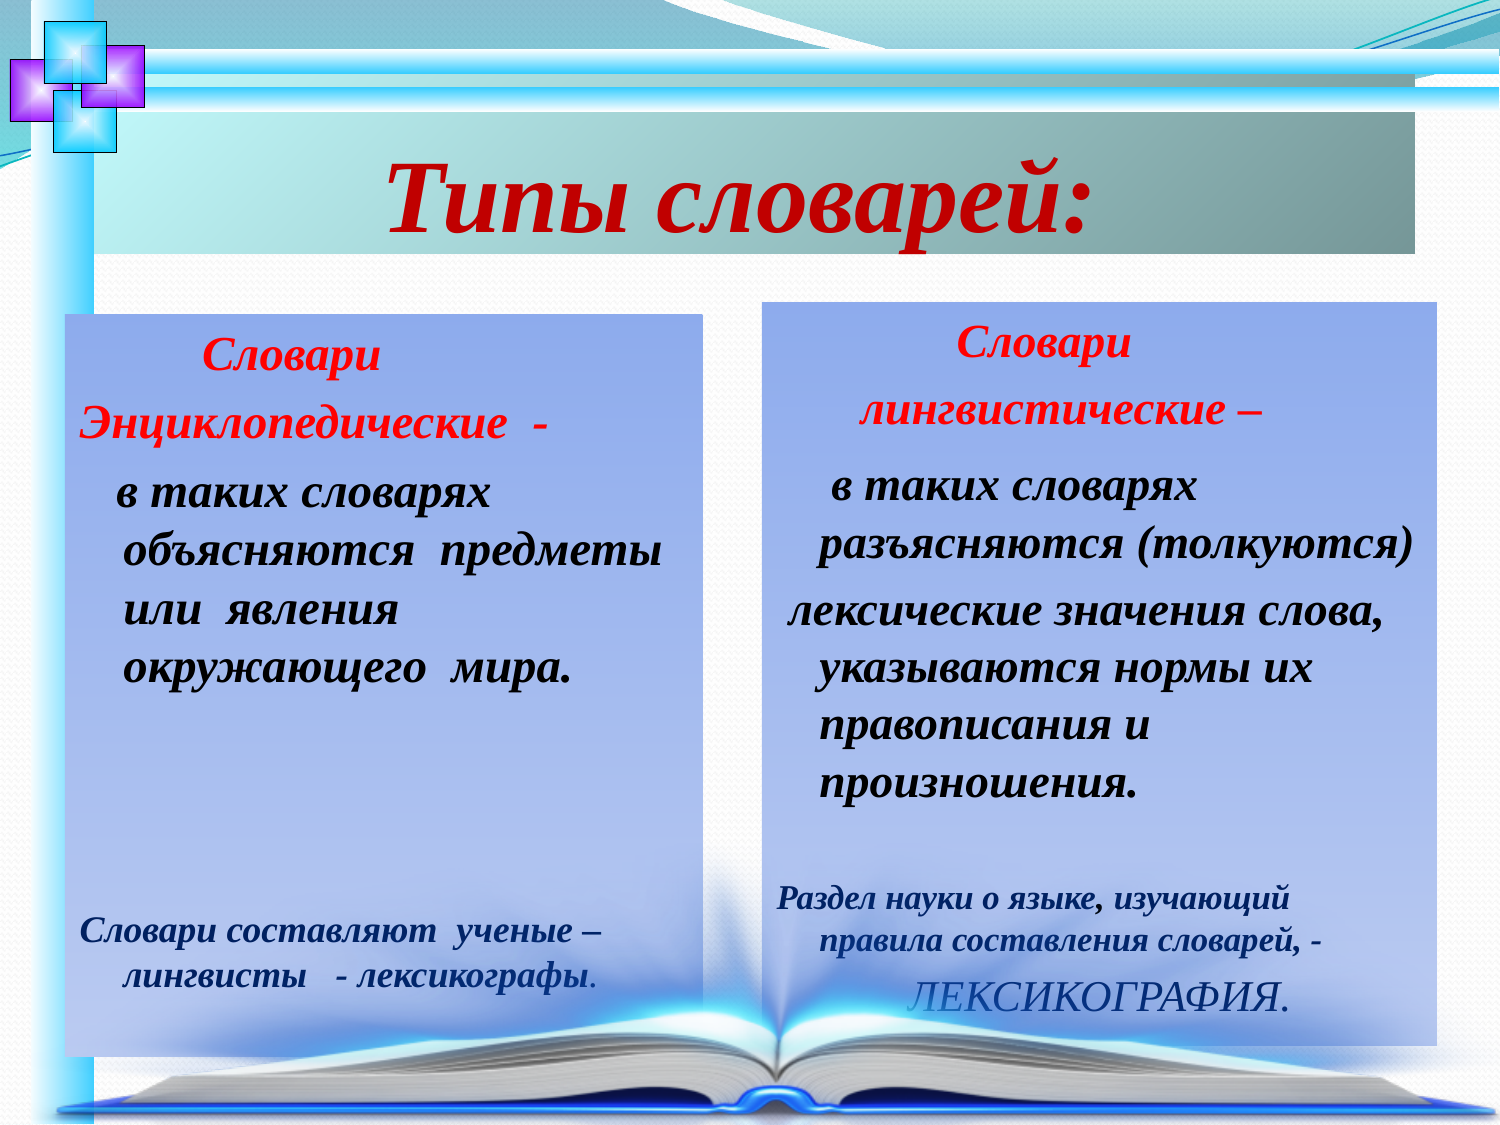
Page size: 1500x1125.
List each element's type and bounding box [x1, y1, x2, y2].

text_box [9, 0, 1500, 1124]
picture [29, 822, 1500, 1125]
